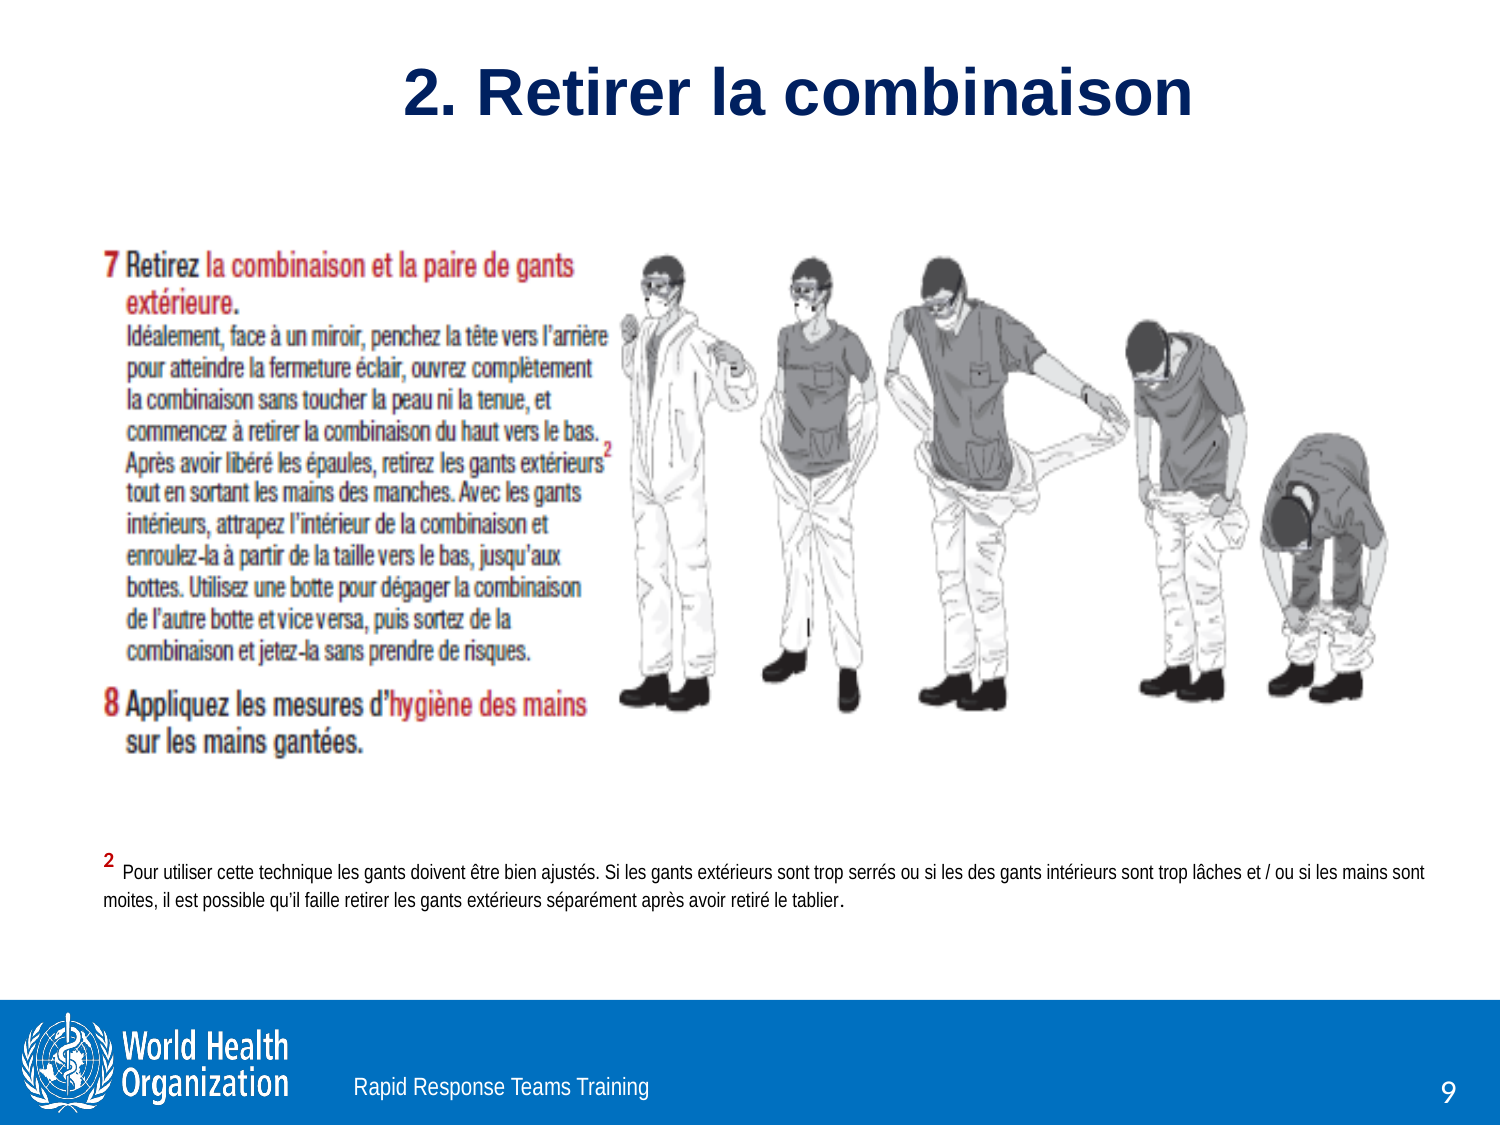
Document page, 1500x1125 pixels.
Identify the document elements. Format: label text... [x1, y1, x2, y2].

text_box 2 Pour utiliser cette technique les gants doivent être bien ajustés. Si les gants extérieurs sont trop serrés ou si les des gants intérieurs sont trop lâches et / ou si les mains sont moites, il est possible qu’il faille retirer les gants extérieurs séparément après avoir retiré le tablier. [88, 834, 1500, 919]
title 2. Retirer la combinaison [124, 0, 1475, 183]
picture [88, 243, 1436, 764]
picture [21, 1012, 288, 1113]
